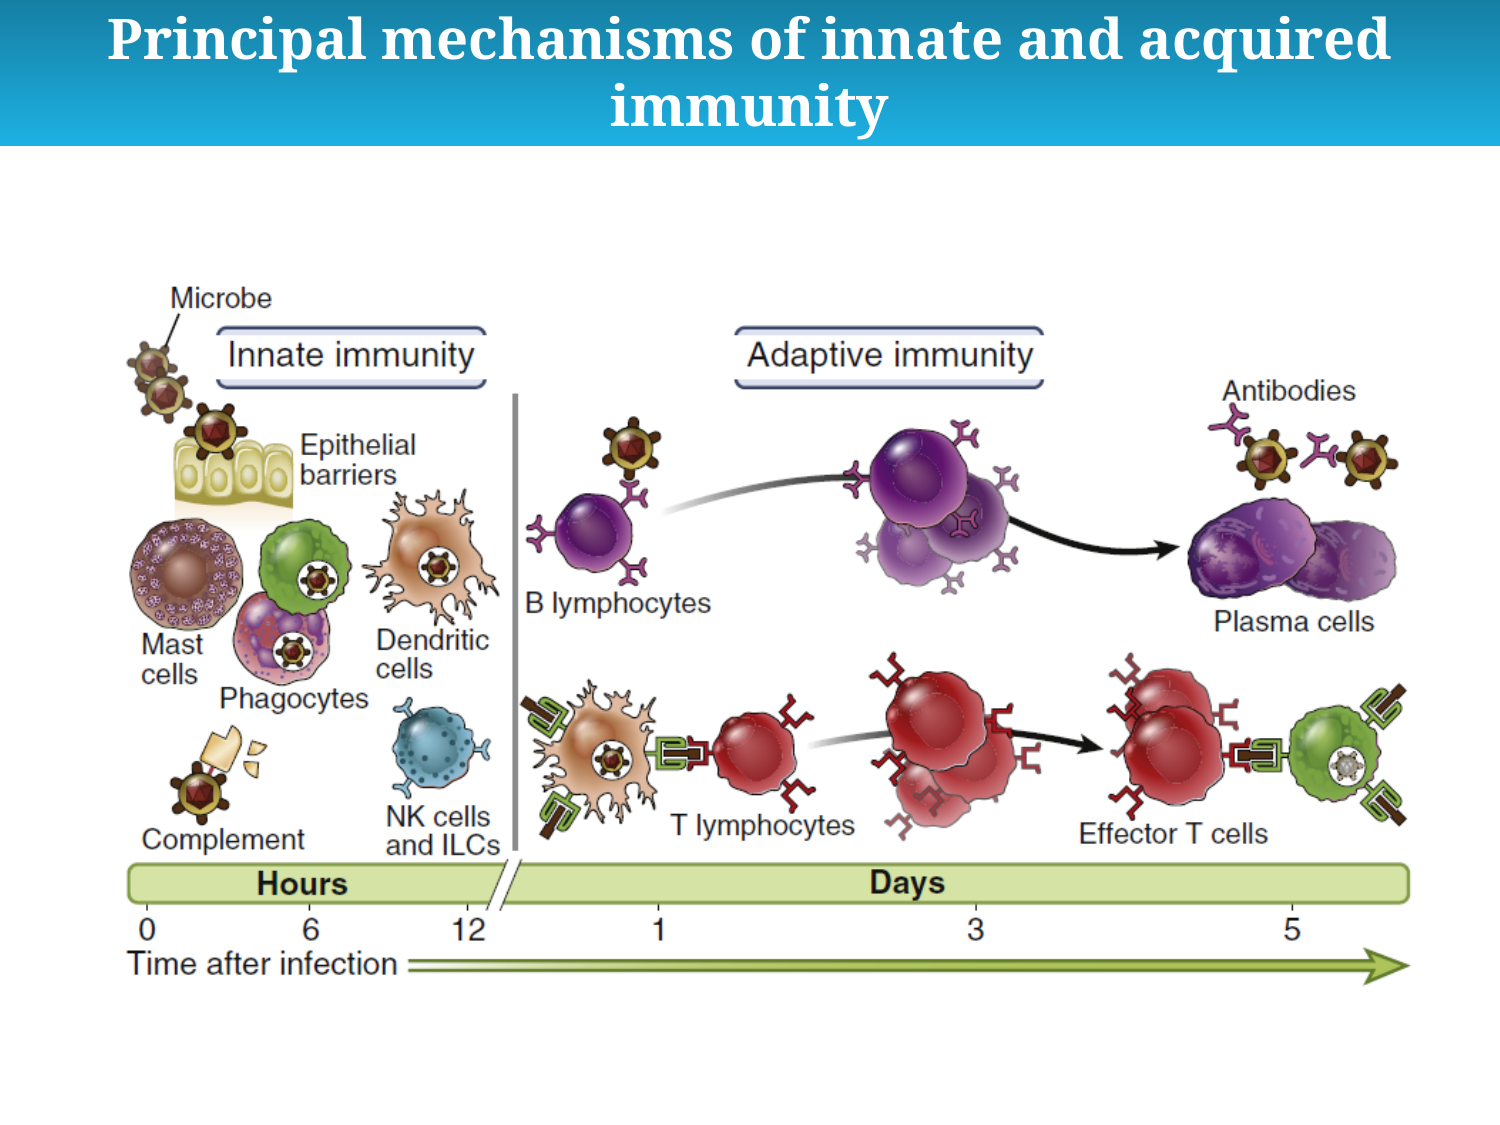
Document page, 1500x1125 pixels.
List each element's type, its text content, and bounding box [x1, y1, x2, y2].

text_box Principal mechanisms of innate and acquired immunity [0, 0, 1500, 146]
picture [33, 266, 1441, 987]
